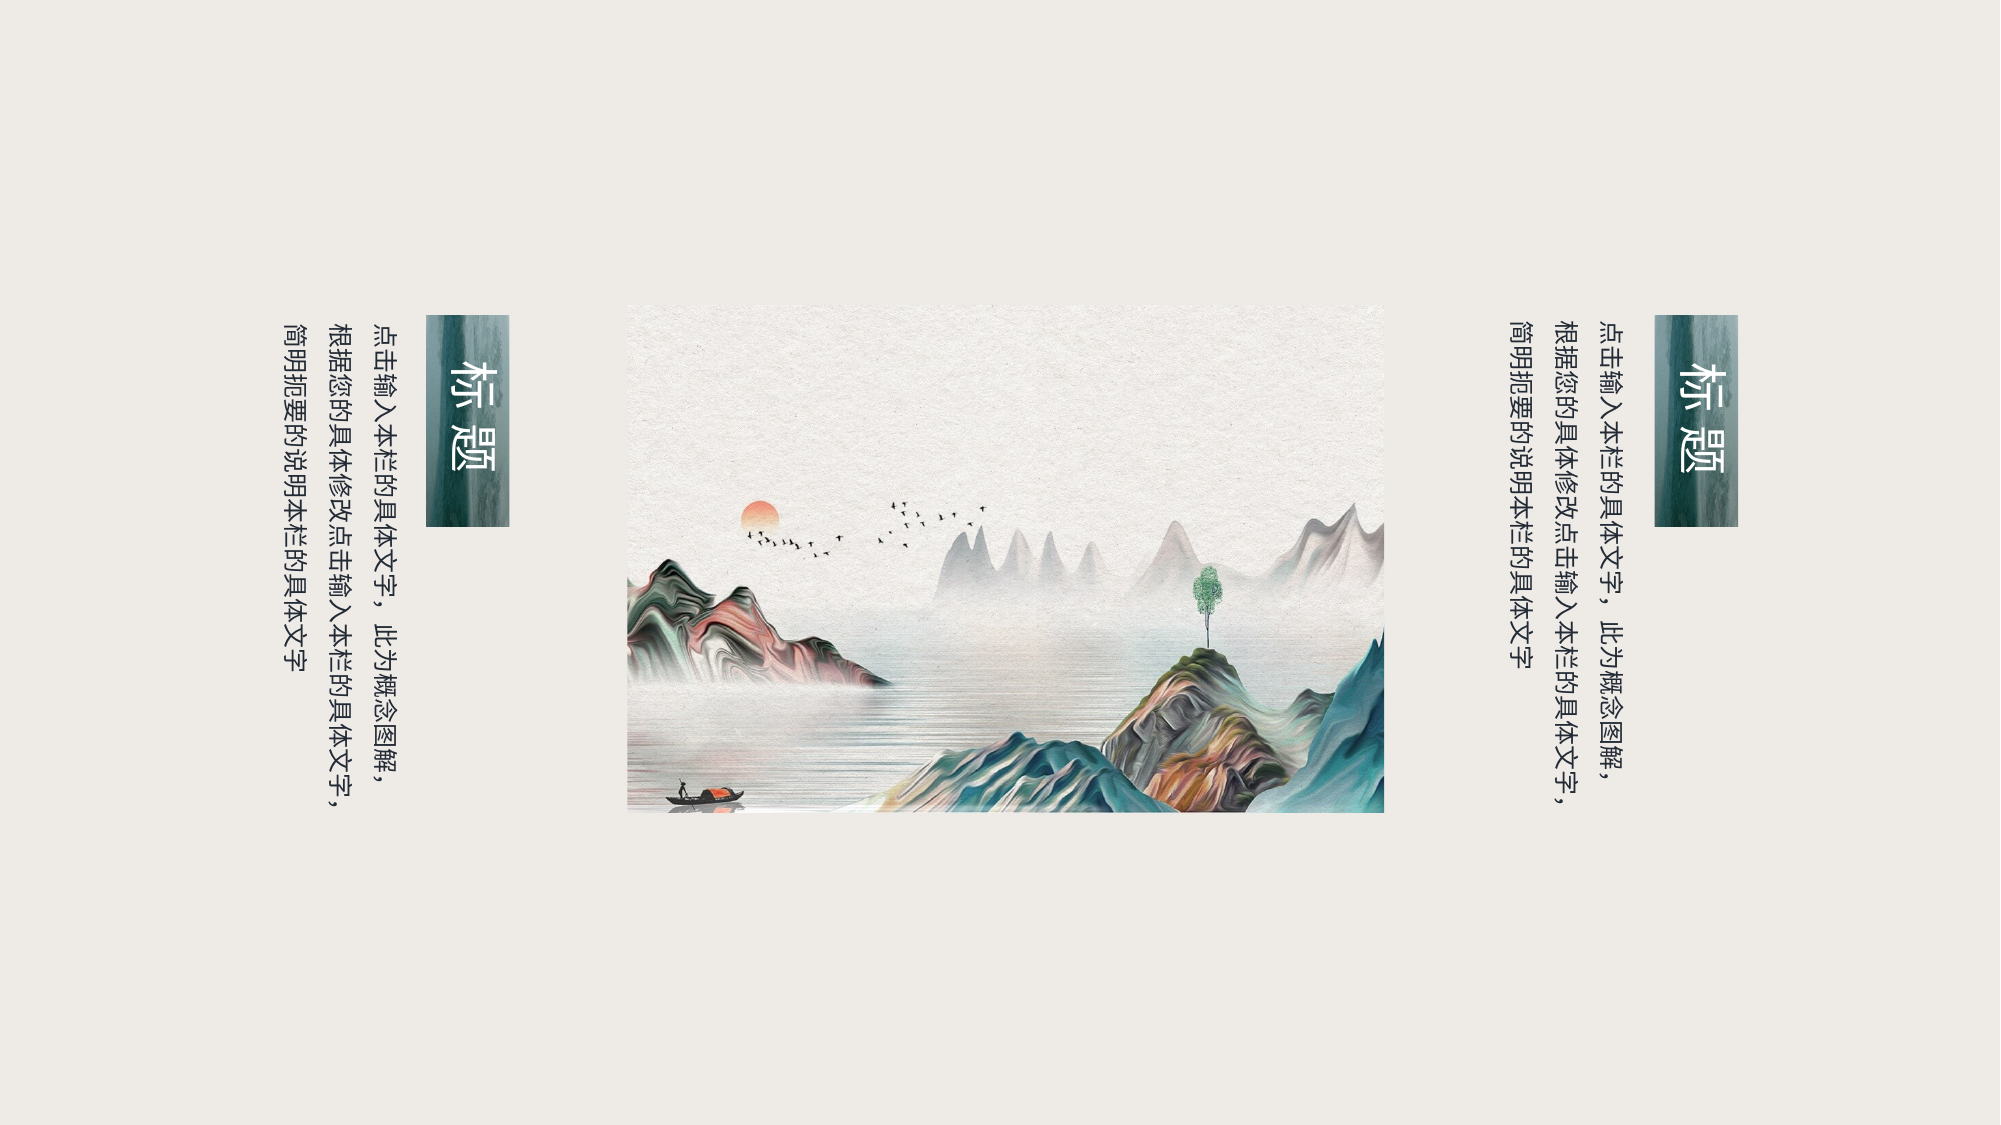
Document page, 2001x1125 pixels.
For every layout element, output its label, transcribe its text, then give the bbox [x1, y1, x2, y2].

text_box [1654, 314, 1739, 347]
text_box [425, 314, 511, 345]
text_box [626, 305, 1385, 814]
text_box [1654, 494, 1739, 528]
text_box 点击输入本栏的具体文字，此为概念图解，根据您的具体修改点击输入本栏的具体文字，简明扼要的说明本栏的具体文字 [256, 308, 424, 828]
text_box [425, 492, 511, 528]
text_box 点击输入本栏的具体文字，此为概念图解，根据您的具体修改点击输入本栏的具体文字，简明扼要的说明本栏的具体文字 [1482, 305, 1650, 828]
text_box 标题 [1651, 347, 1742, 494]
text_box 标题 [422, 345, 514, 492]
